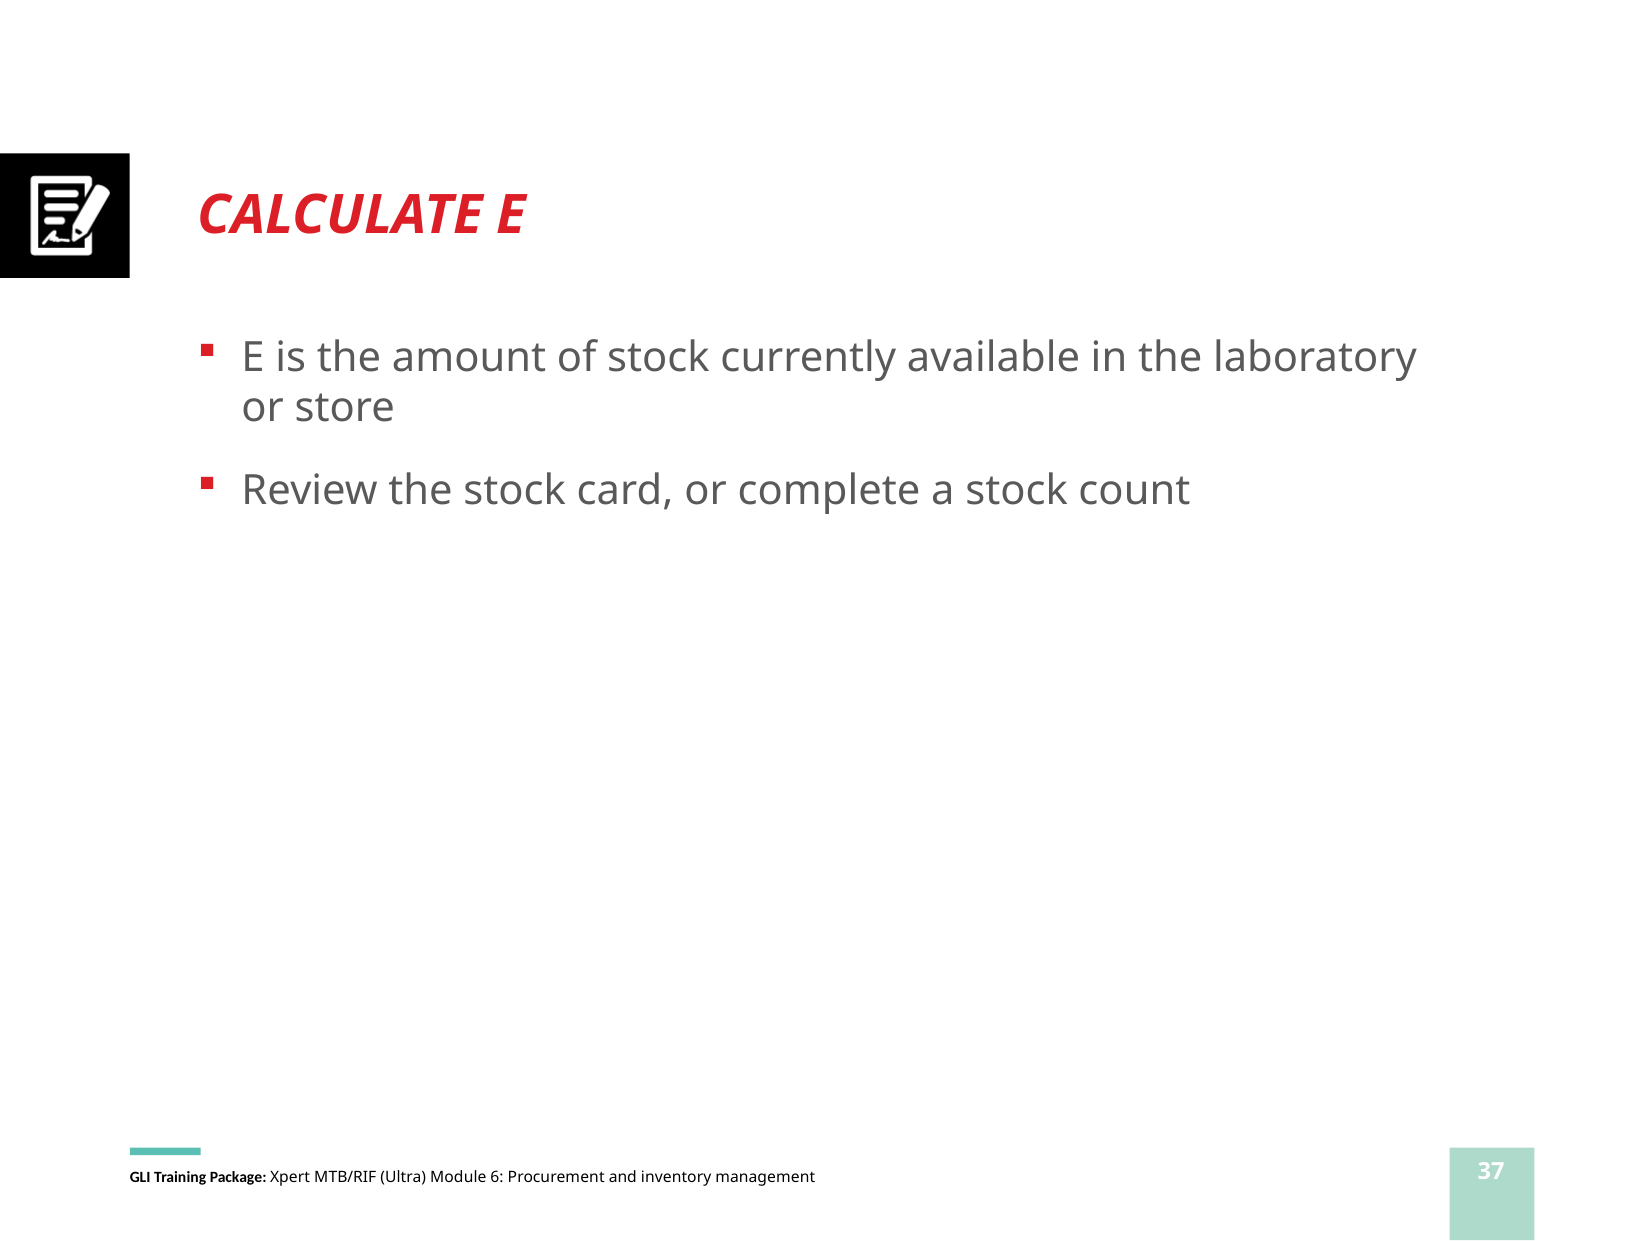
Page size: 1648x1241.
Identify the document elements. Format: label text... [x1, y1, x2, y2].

title CALCULATE E [197, 153, 1450, 278]
picture [12, 158, 122, 270]
list E is the amount of stock currently available in the laboratory or store Review the stock card, or complete a stock count [197, 330, 1450, 1087]
